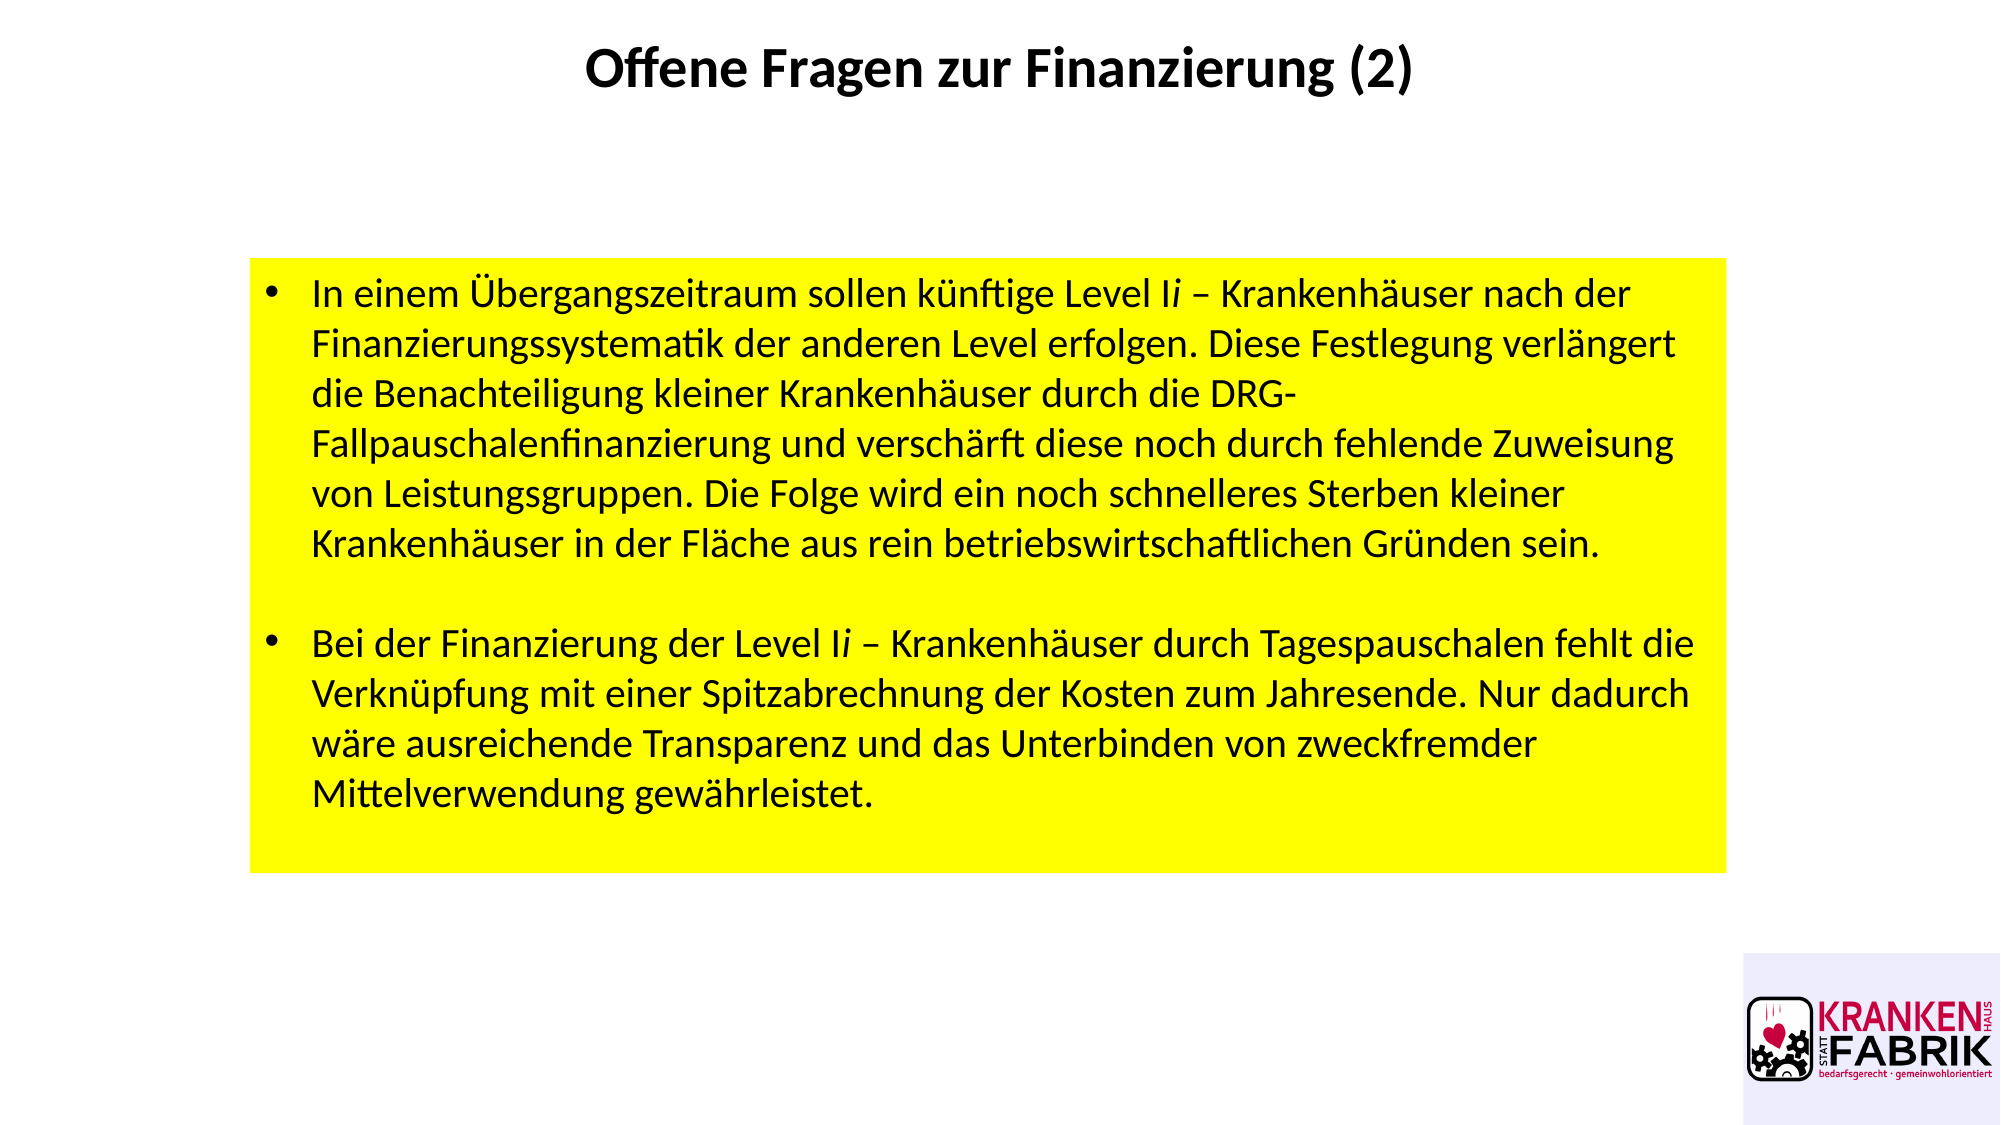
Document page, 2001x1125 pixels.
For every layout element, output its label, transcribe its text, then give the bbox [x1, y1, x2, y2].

picture [1743, 953, 2000, 1125]
text_box In einem Übergangszeitraum sollen künftige Level Ii – Krankenhäuser nach der Finanzierungssystematik der anderen Level erfolgen. Diese Festlegung verlängert die Benachteiligung kleiner Krankenhäuser durch die DRG-Fallpauschalenfinanzierung und verschärft diese noch durch fehlende Zuweisung von Leistungsgruppen. Die Folge wird ein noch schnelleres Sterben kleiner Krankenhäuser in der Fläche aus rein betriebswirtschaftlichen Gründen sein. Bei der Finanzierung der Level Ii – Krankenhäuser durch Tagespauschalen fehlt die Verknüpfung mit einer Spitzabrechnung der Kosten zum Jahresende. Nur dadurch wäre ausreichende Transparenz und das Unterbinden von zweckfremder Mittelverwendung gewährleistet. [249, 258, 1727, 874]
text_box Offene Fragen zur Finanzierung (2) [534, 21, 1465, 107]
